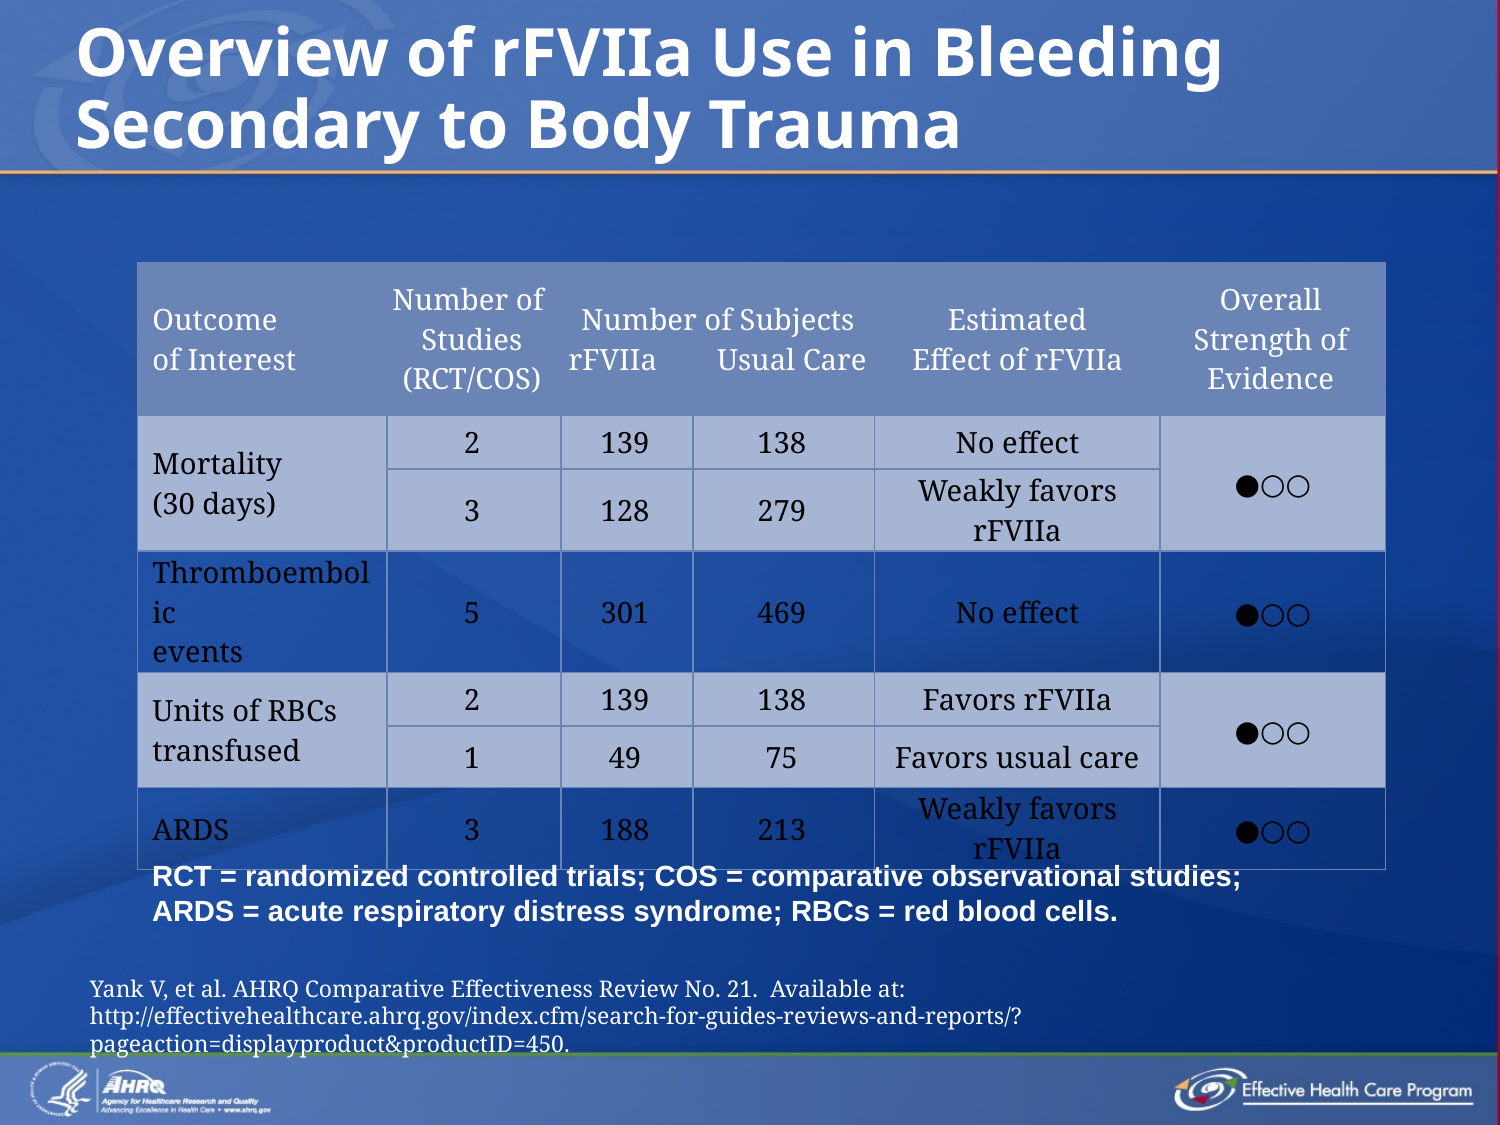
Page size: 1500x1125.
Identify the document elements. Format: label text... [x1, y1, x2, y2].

table_cell Mortality (30 days) [138, 416, 386, 550]
table_cell Favors usual care [875, 727, 1159, 787]
table_cell ●○○ [1161, 552, 1385, 672]
table_cell Weakly favors rFVIIa [875, 788, 1159, 849]
text_box RCT = randomized controlled trials; COS = comparative observational studies; ARDS = acute respiratory distress syndrome; RBCs = red blood cells. [137, 849, 1475, 935]
table_cell Units of RBCs transfused [138, 673, 386, 787]
table_cell 2 [388, 673, 560, 725]
table_cell No effect [875, 552, 1159, 672]
table_cell Favors rFVIIa [875, 673, 1159, 725]
table_cell ●○○ [1161, 416, 1385, 550]
table_cell 3 [388, 788, 560, 849]
table_cell ●○○ [1161, 788, 1385, 849]
table_cell 128 [562, 470, 692, 550]
table_cell 279 [694, 470, 874, 550]
table_cell 3 [388, 470, 560, 550]
table_cell 5 [388, 552, 560, 672]
table_header Number of Subjects rFVIIa Usual Care [562, 263, 874, 415]
title Overview of rFVIIa Use in Bleeding Secondary to Body Trauma [74, 21, 1426, 163]
table_cell ●○○ [1161, 673, 1385, 787]
table_cell 138 [694, 416, 874, 468]
picture [0, 0, 1500, 1125]
table_cell 469 [694, 552, 874, 672]
table_header Number of Studies (RCT/COS) [388, 263, 560, 415]
table_cell Weakly favors rFVIIa [875, 470, 1159, 550]
table_cell 1 [388, 727, 560, 787]
table_cell 75 [694, 727, 874, 787]
table_header Outcome of Interest [138, 263, 386, 415]
table_cell No effect [875, 416, 1159, 468]
table_cell 138 [694, 673, 874, 725]
table_cell 2 [388, 416, 560, 468]
table_cell 213 [694, 788, 874, 849]
table_header Overall Strength of Evidence [1161, 263, 1385, 415]
table_header Estimated Effect of rFVIIa [875, 263, 1159, 415]
table_cell 188 [562, 788, 692, 849]
table_cell ARDS [138, 788, 386, 849]
table_cell 139 [562, 416, 692, 468]
table_cell Thromboembolic events [138, 552, 386, 672]
table_cell 301 [562, 552, 692, 672]
table_cell 49 [562, 727, 692, 787]
text_box Yank V, et al. AHRQ Comparative Effectiveness Review No. 21. Available at: http://effectivehealthcare.ahrq.gov/index.cfm/search-for-guides-reviews-and-reports/?pageaction=displayproduct&productID=450. [74, 966, 1438, 1064]
table_cell 139 [562, 673, 692, 725]
